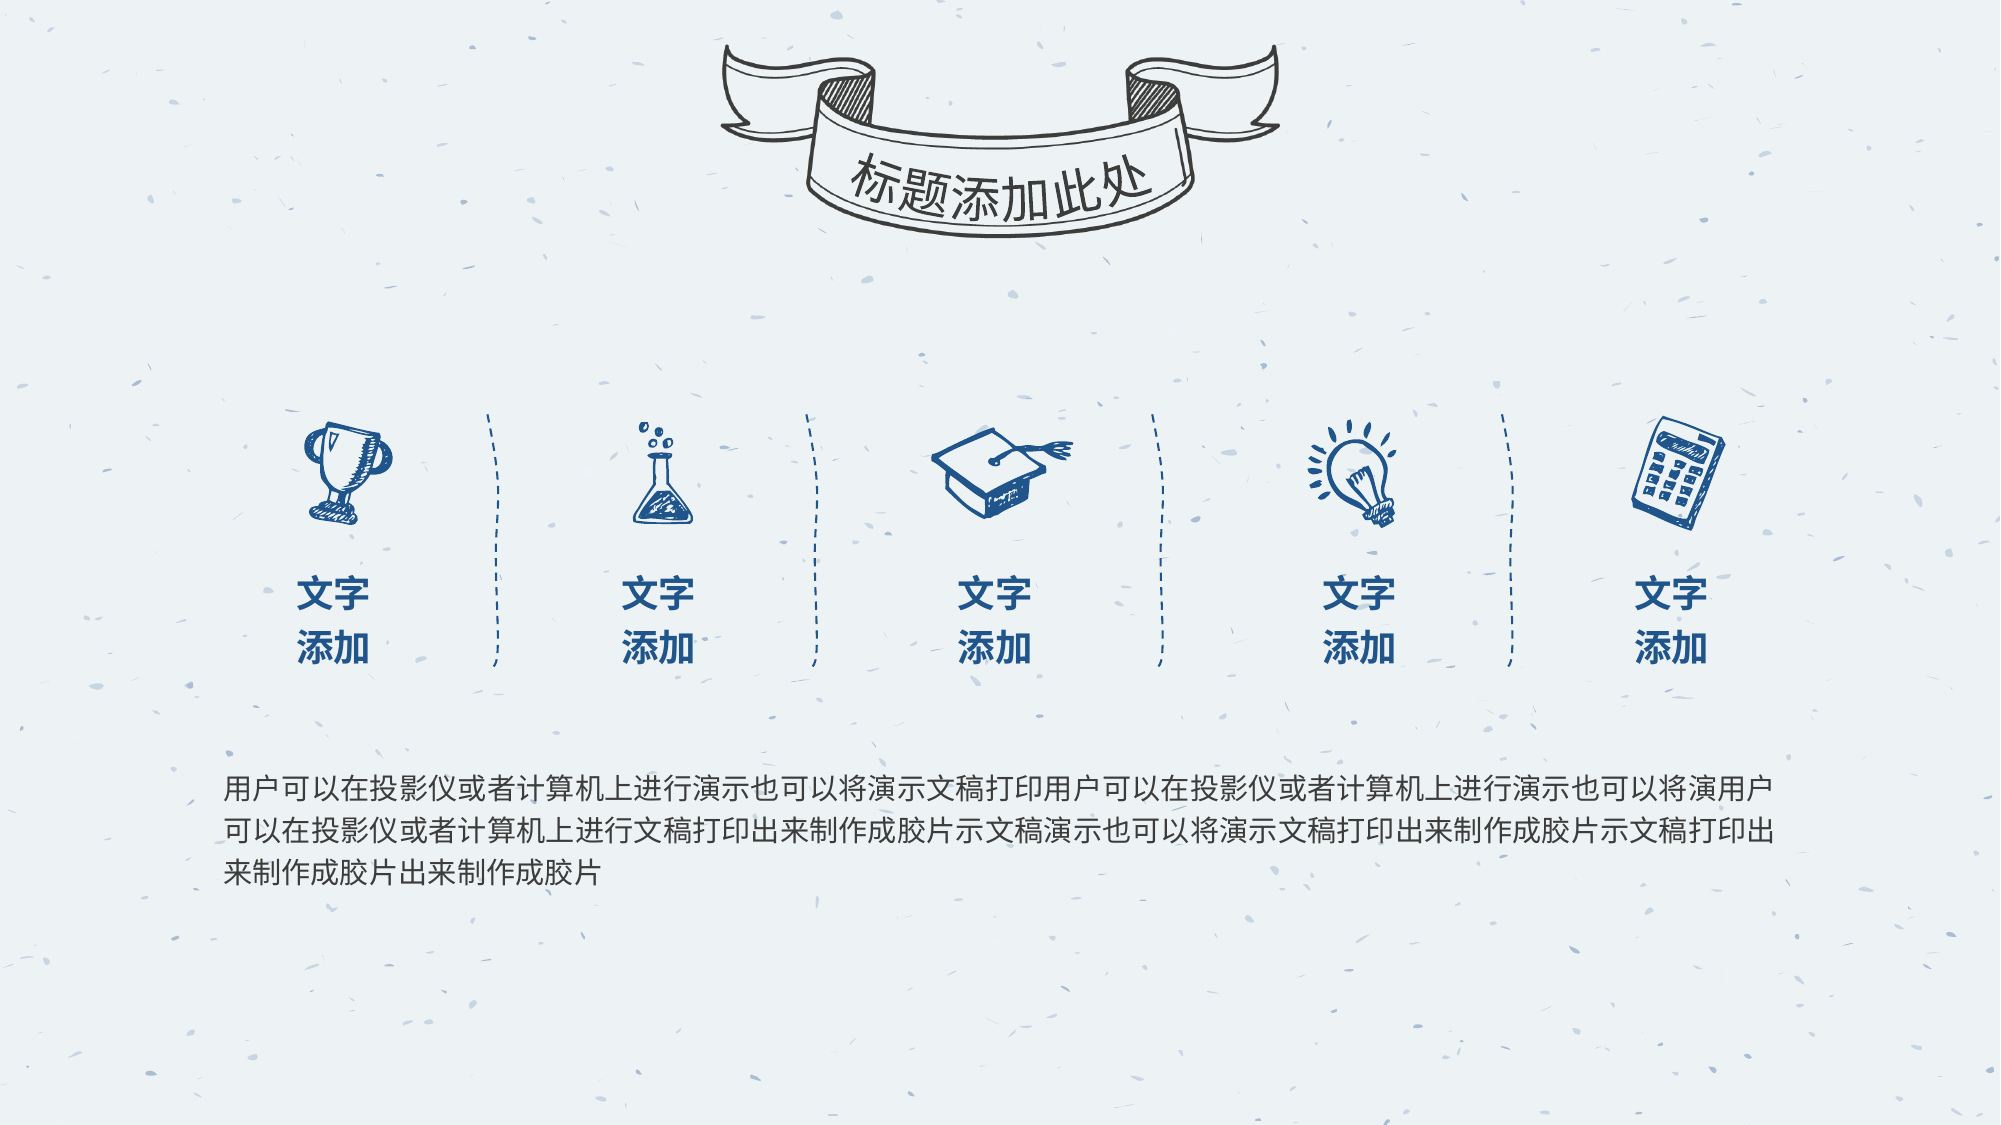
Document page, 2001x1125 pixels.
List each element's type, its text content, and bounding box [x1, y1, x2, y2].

text_box [805, 414, 819, 668]
text_box 用户可以在投影仪或者计算机上进行演示也可以将演示文稿打印用户可以在投影仪或者计算机上进行演示也可以将演用户可以在投影仪或者计算机上进行文稿打印出来制作成胶片示文稿演示也可以将演示文稿打印出来制作成胶片示文稿打印出来制作成胶片出来制作成胶片 [208, 755, 1792, 897]
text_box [301, 421, 398, 525]
text_box [931, 427, 1074, 520]
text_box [631, 421, 697, 525]
text_box [486, 414, 500, 668]
text_box [1500, 414, 1514, 668]
text_box 文字 添加 [595, 553, 722, 676]
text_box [1630, 415, 1726, 531]
text_box 文字 添加 [270, 553, 397, 676]
text_box 文字 添加 [932, 553, 1059, 676]
picture [720, 44, 1280, 239]
text_box [1151, 414, 1164, 668]
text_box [1307, 418, 1397, 529]
text_box 文字 添加 [1608, 553, 1735, 676]
text_box 文字 添加 [1296, 553, 1423, 676]
